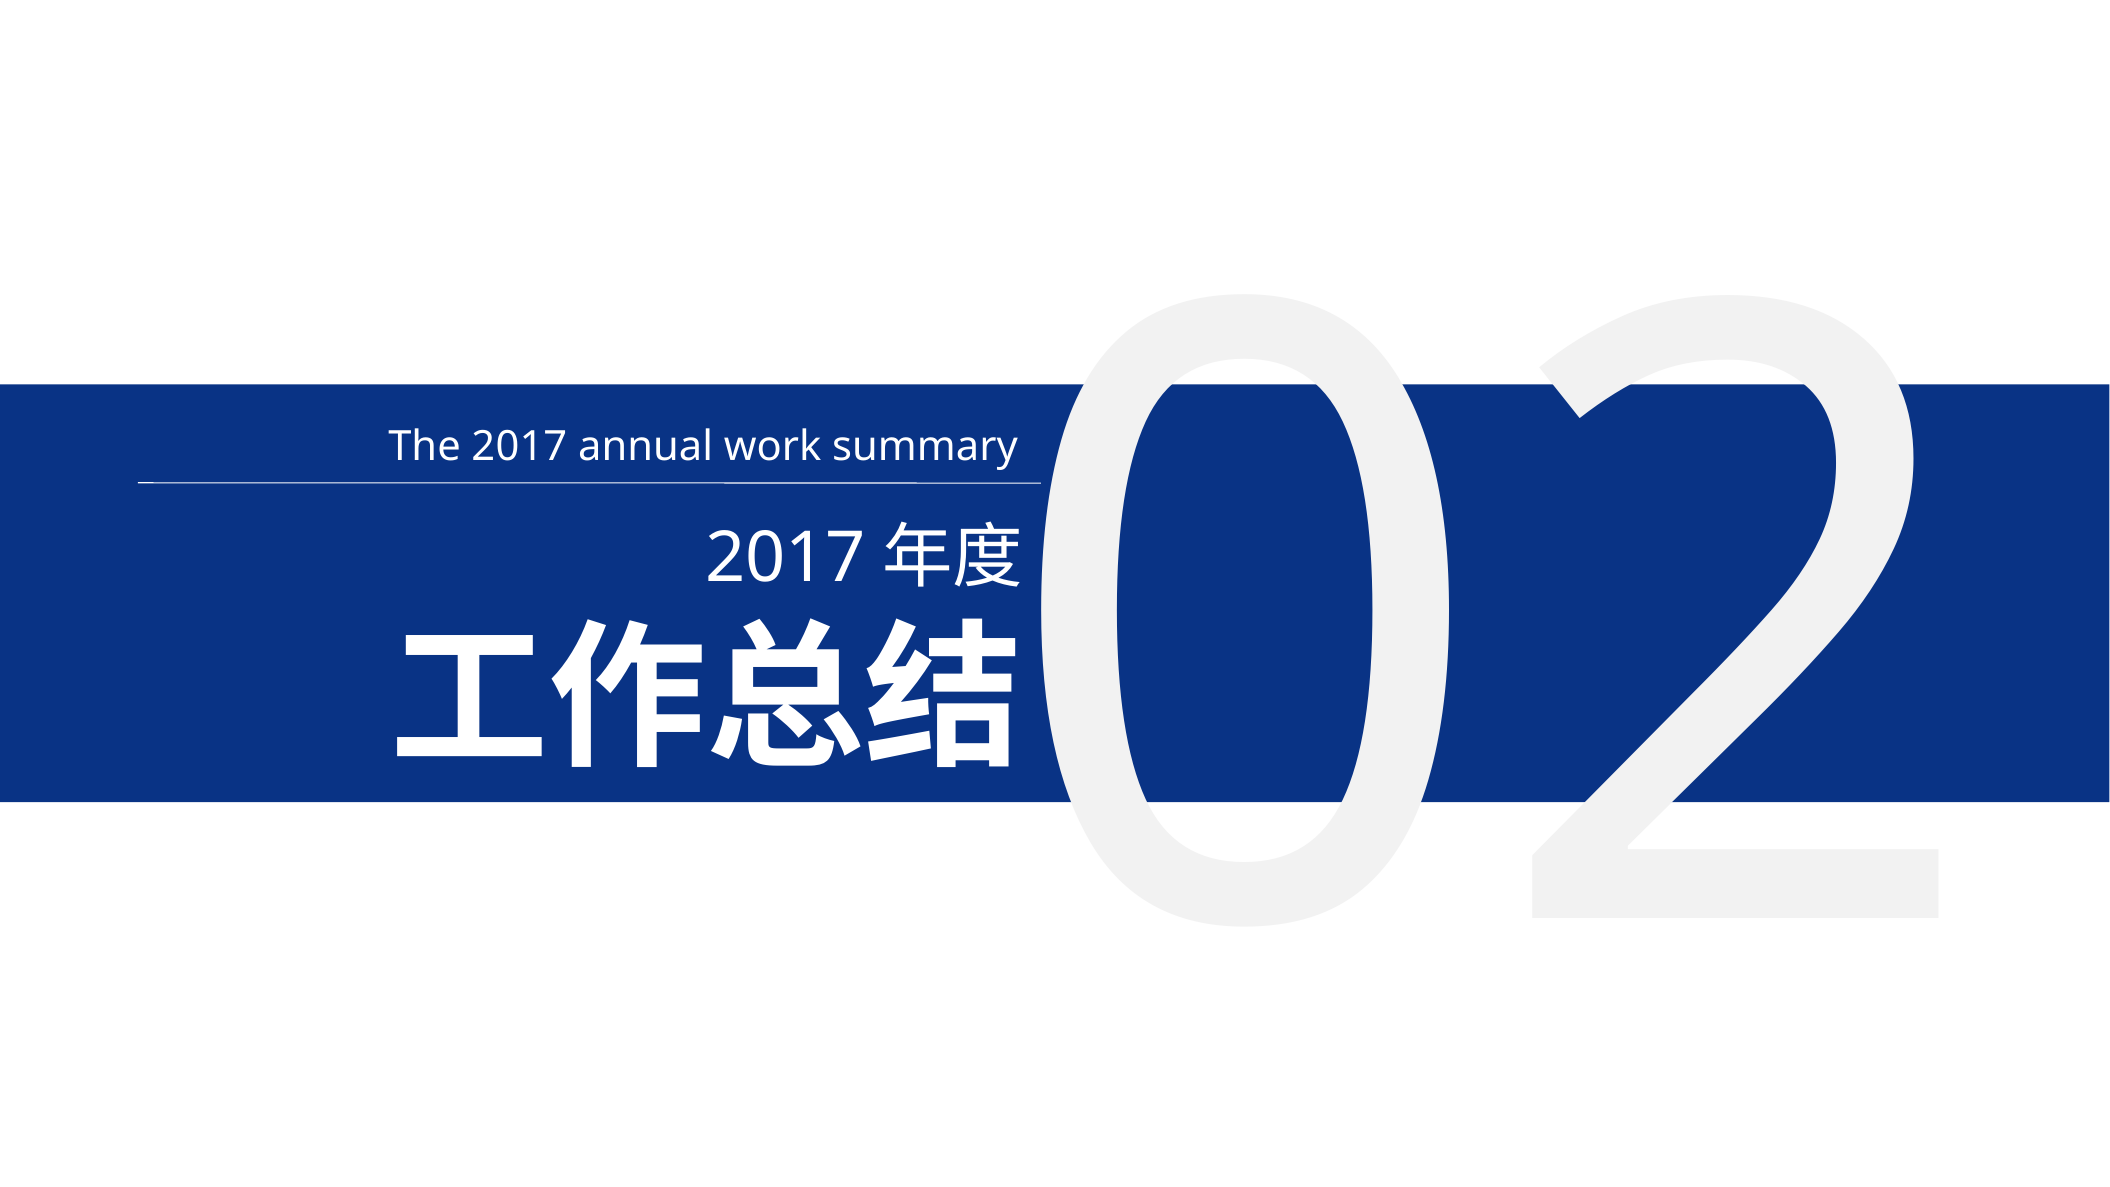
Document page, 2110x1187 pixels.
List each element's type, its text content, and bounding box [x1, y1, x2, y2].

text_box The 2017 annual work summary [373, 411, 984, 476]
text_box 2017年度 工作总结 [375, 503, 984, 793]
text_box [1999, 384, 2110, 803]
text_box [0, 384, 984, 803]
text_box 02 [984, 50, 1999, 1098]
